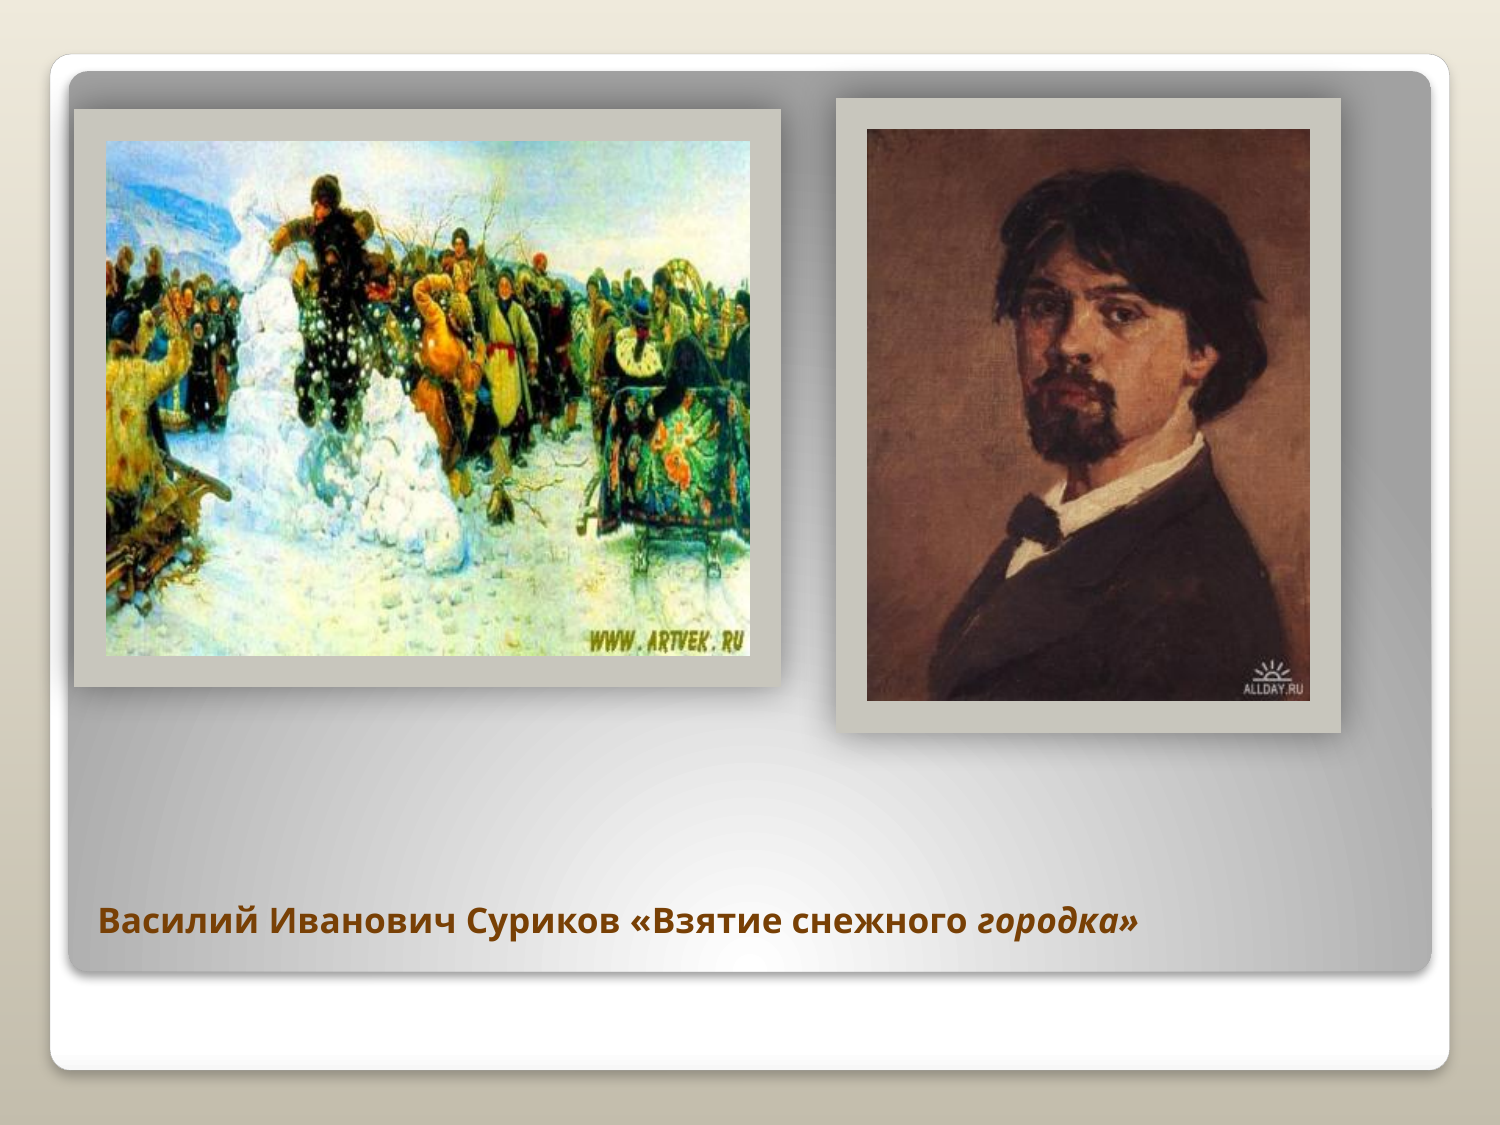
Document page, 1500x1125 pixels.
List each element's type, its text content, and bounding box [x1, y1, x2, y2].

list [105, 140, 751, 657]
title Василий Иванович Суриков «Взятие снежного городка» [82, 890, 1425, 990]
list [866, 128, 1311, 702]
